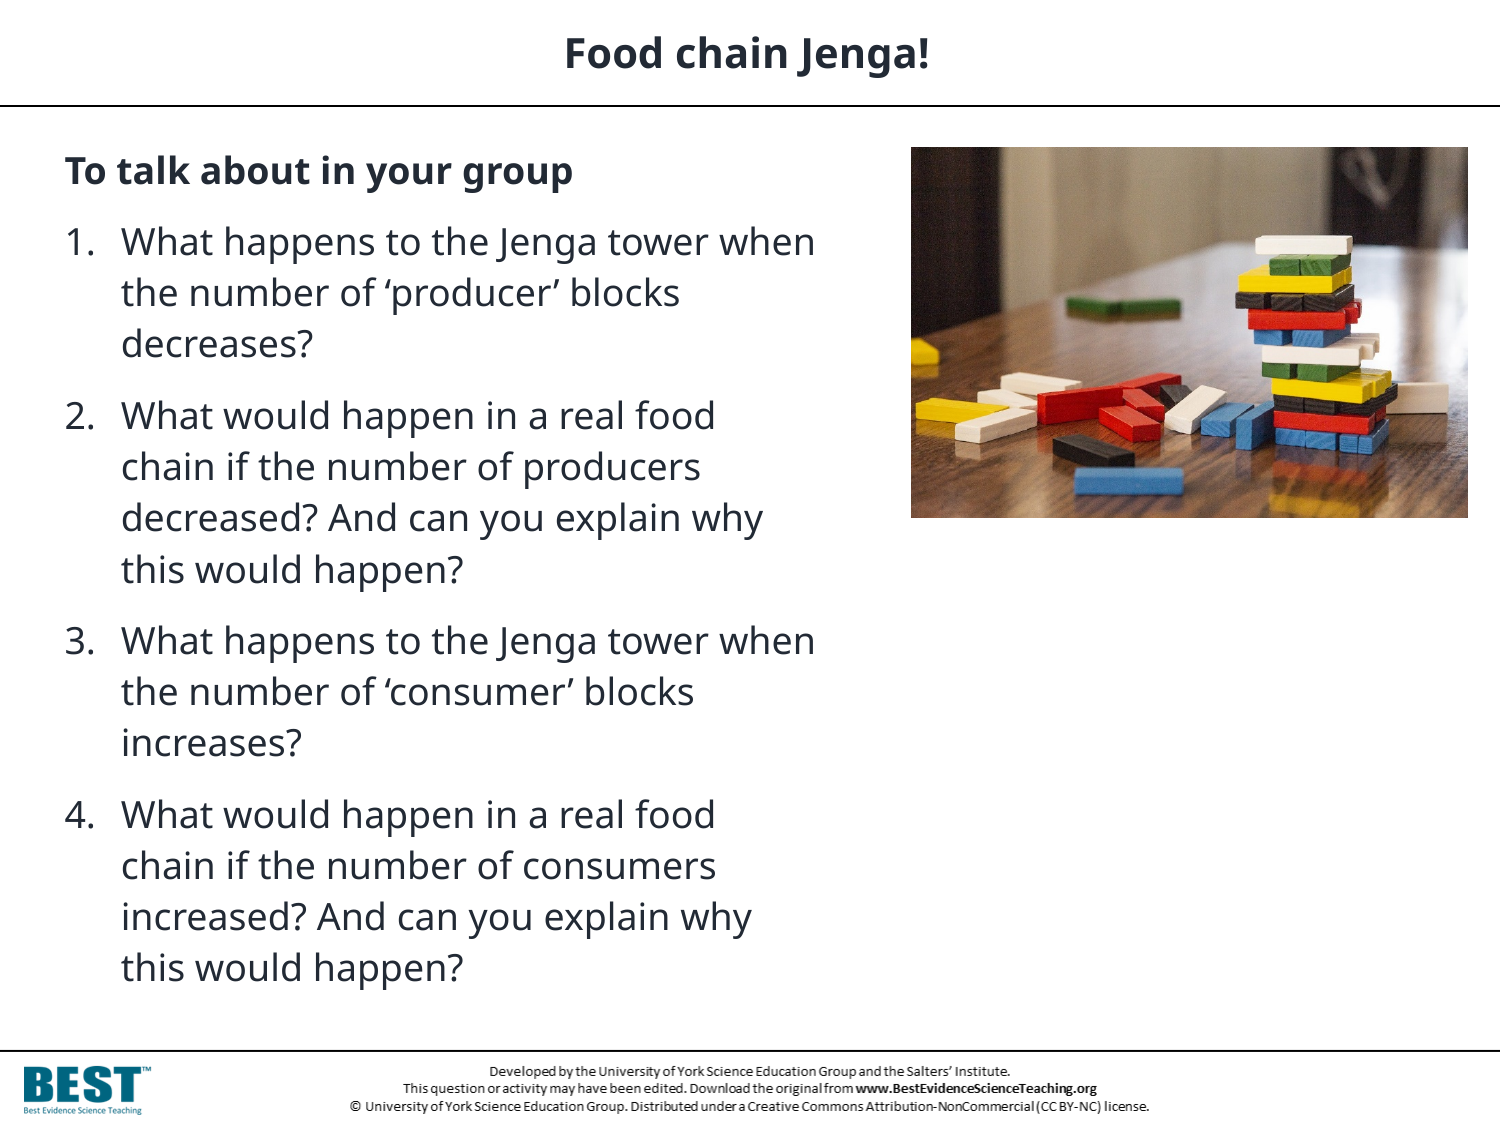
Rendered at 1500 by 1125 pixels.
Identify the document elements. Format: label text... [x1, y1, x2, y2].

text_box Food chain Jenga! [23, 4, 1471, 99]
picture [0, 105, 1500, 1125]
